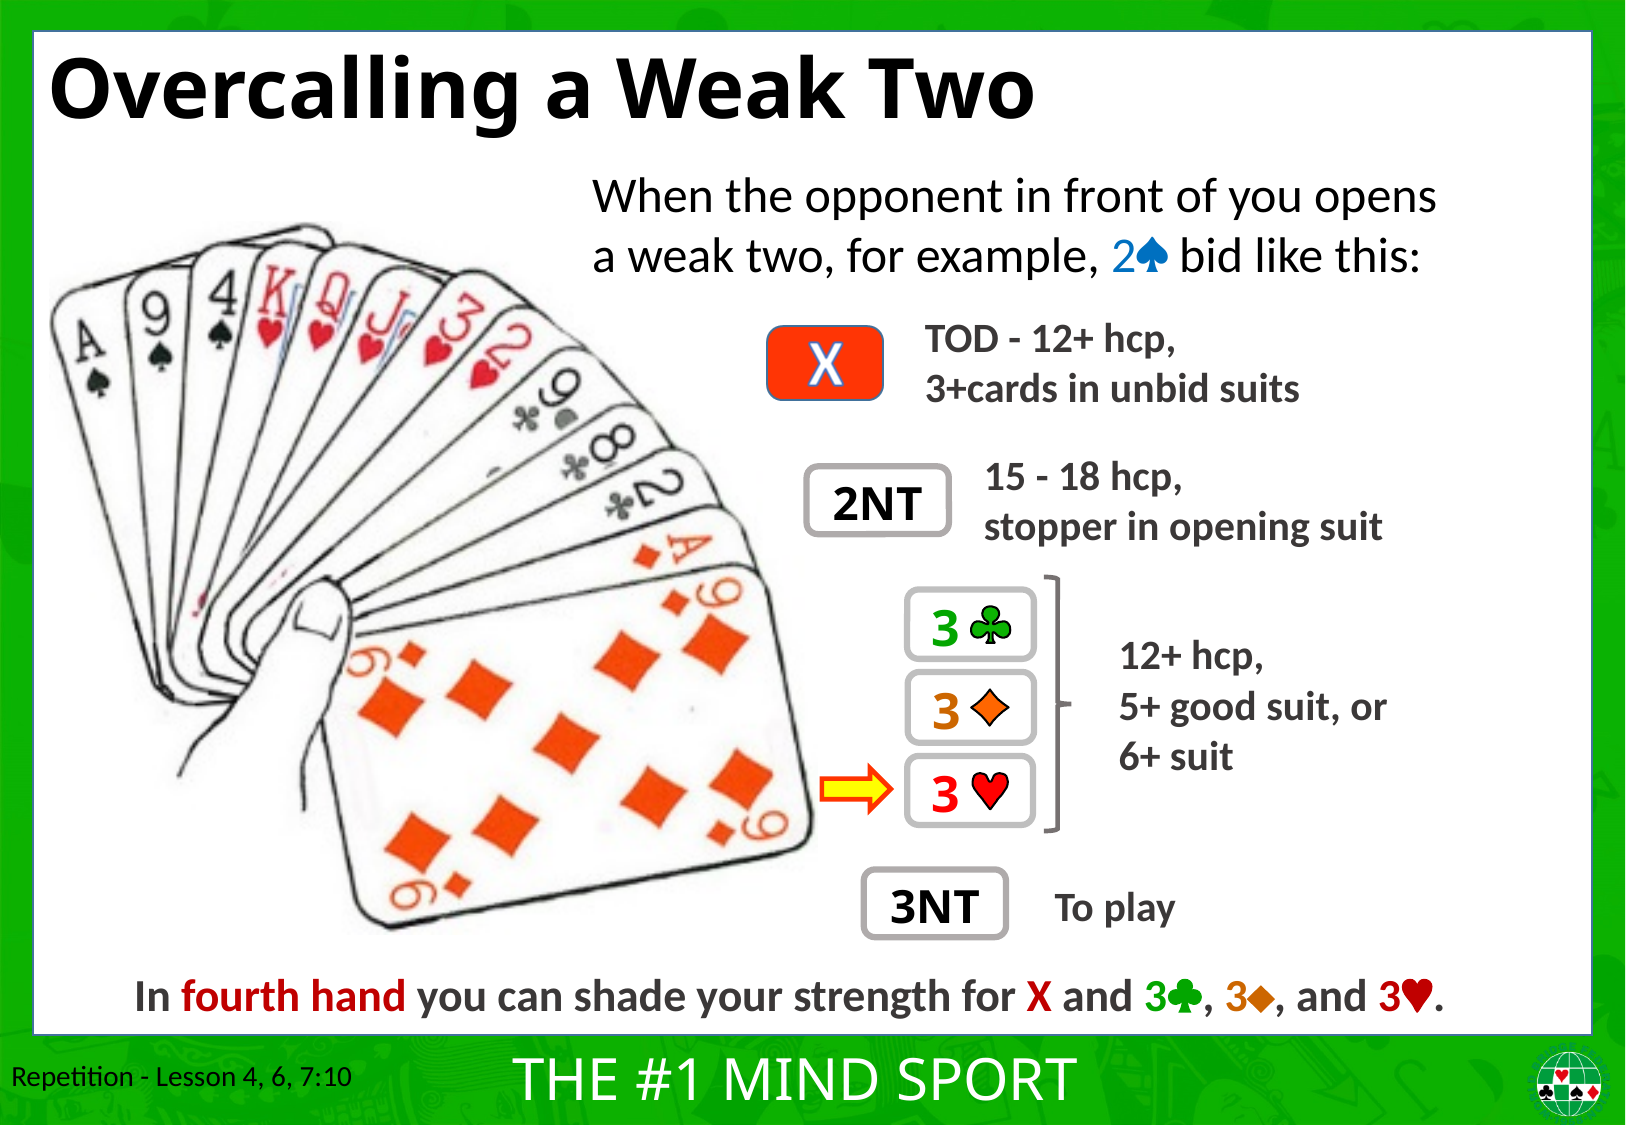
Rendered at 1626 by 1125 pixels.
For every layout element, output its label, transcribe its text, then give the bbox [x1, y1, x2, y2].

text_box [820, 765, 893, 813]
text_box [863, 869, 1192, 939]
text_box When the opponent in front of you opens a weak two, for example, 2 bid like this: [577, 155, 1475, 290]
title Overcalling a Weak Two [32, 34, 1434, 150]
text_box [907, 576, 1404, 831]
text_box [806, 441, 1400, 558]
picture [0, 0, 1626, 1125]
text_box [766, 303, 1317, 420]
text_box In fourth hand you can shade your strength for X and 3, 3, and 3. [119, 958, 1461, 1029]
